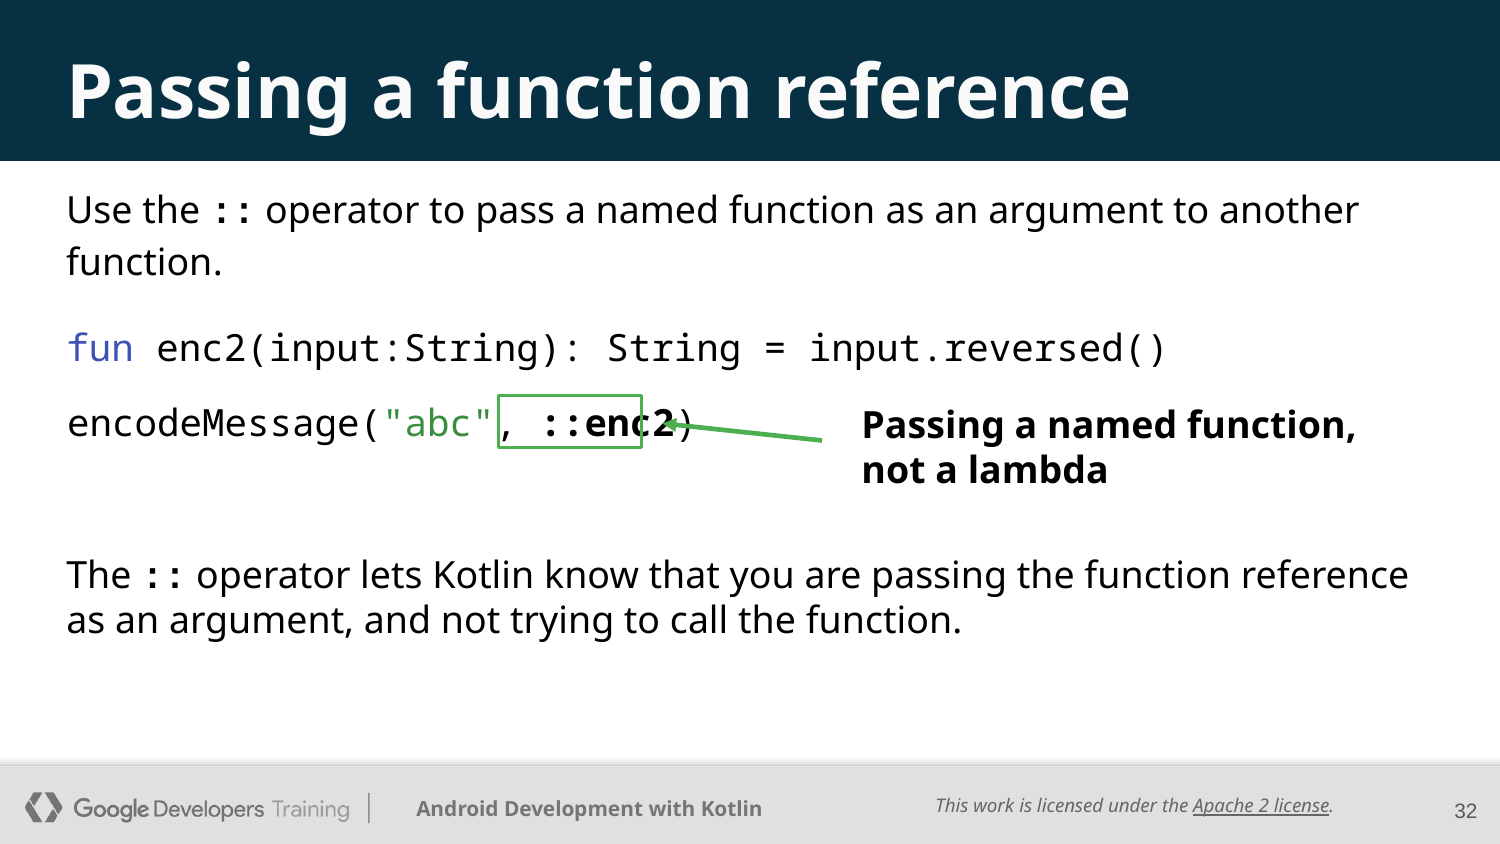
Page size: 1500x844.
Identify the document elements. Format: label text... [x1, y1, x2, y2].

text_box encodeMessage("abc", ::enc2) [52, 383, 1191, 448]
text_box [662, 423, 823, 441]
title Passing a function reference [51, 28, 1449, 122]
text_box The :: operator lets Kotlin know that you are passing the function reference as an argument, and not trying to call the function. [51, 536, 1450, 647]
text_box fun enc2(input:String): String = input.reversed() [51, 308, 1394, 403]
text_box Passing a named function, not a lambda [846, 385, 1437, 514]
text_box [498, 395, 642, 448]
list Use the :: operator to pass a named function as an argument to another function. [51, 164, 1449, 275]
picture [0, 161, 1500, 844]
slide_number ‹#› [1402, 777, 1493, 842]
